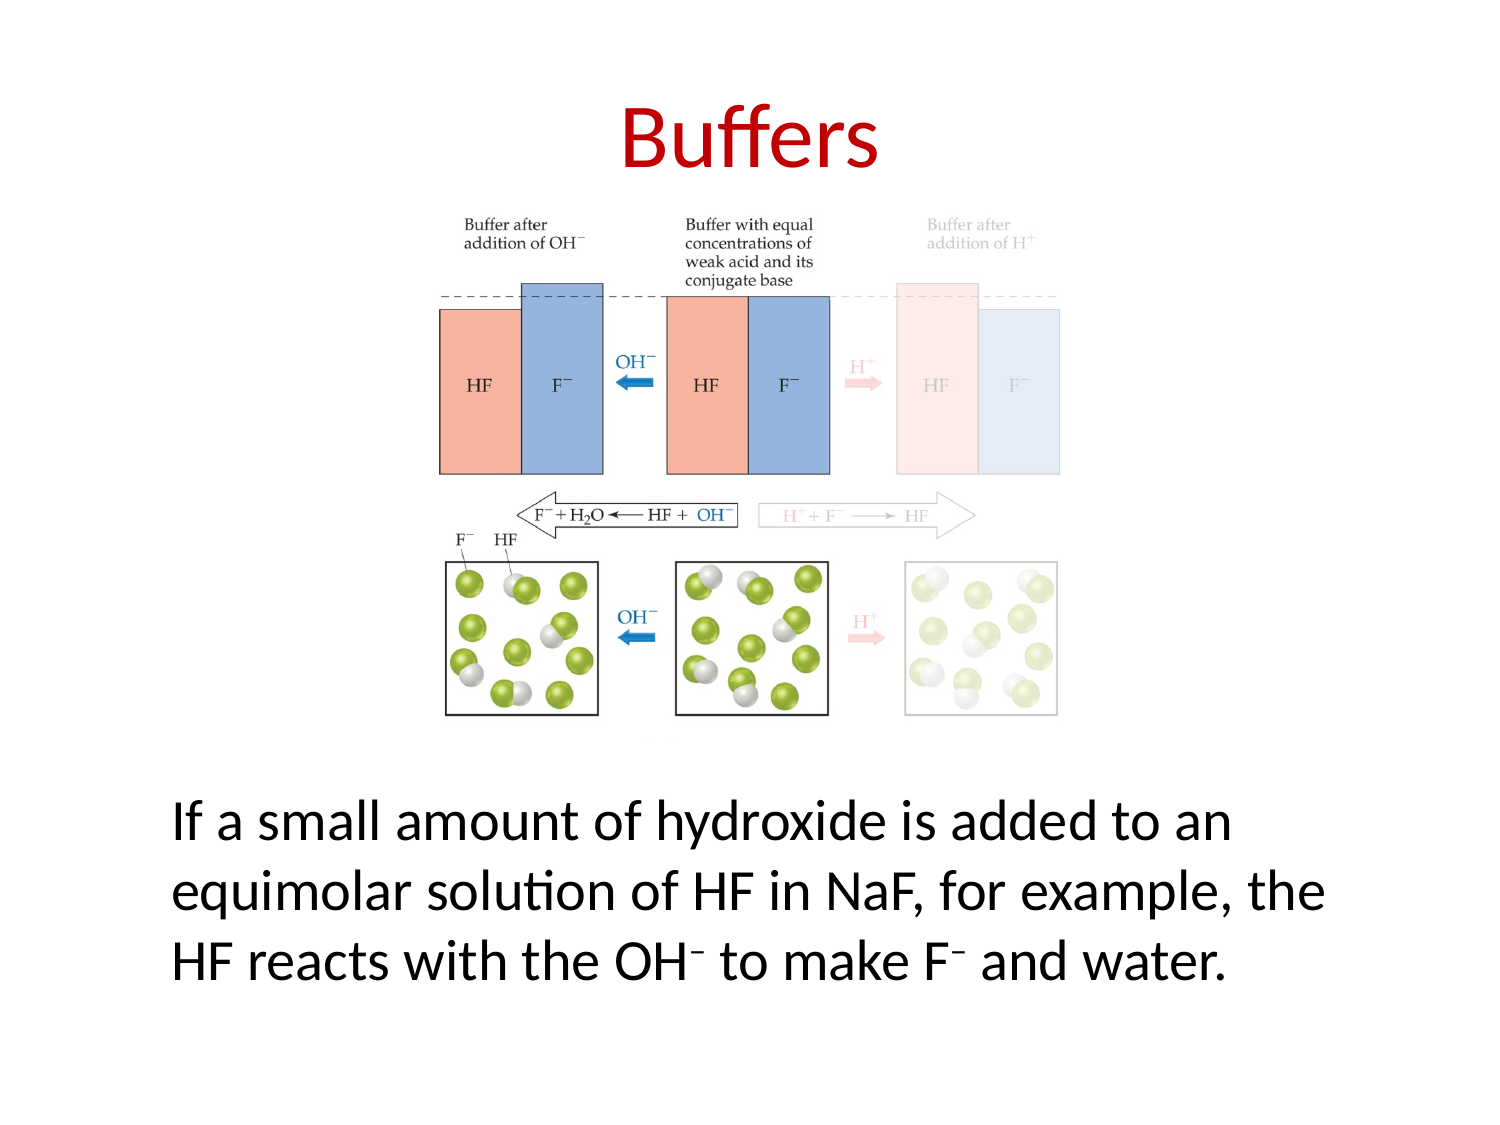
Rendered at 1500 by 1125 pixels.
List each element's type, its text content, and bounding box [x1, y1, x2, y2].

text_box Buffers [0, 37, 1500, 225]
picture [433, 212, 1066, 738]
text_box If a small amount of hydroxide is added to an equimolar solution of HF in NaF, for example, the HF reacts with the OH− to make F− and water. [99, 774, 1375, 1000]
